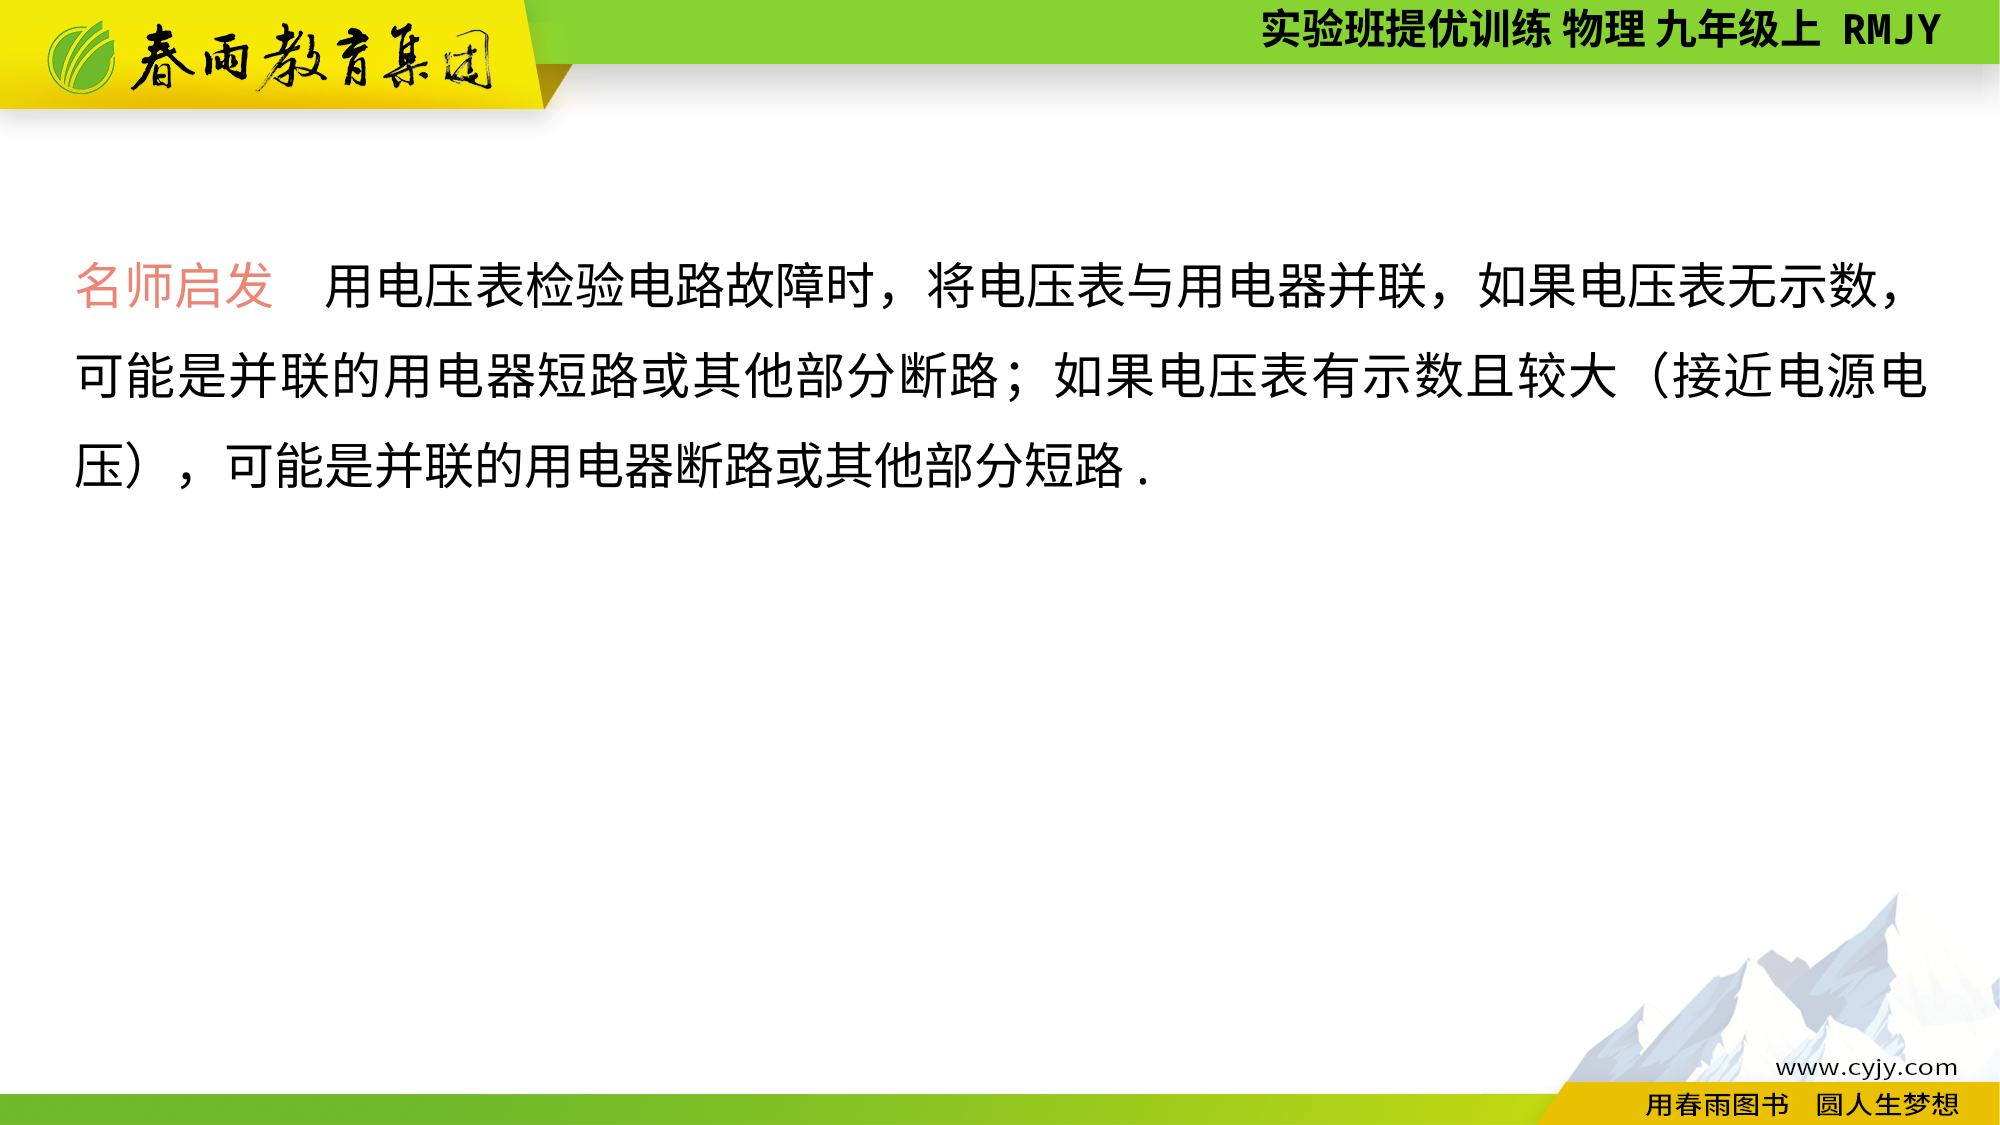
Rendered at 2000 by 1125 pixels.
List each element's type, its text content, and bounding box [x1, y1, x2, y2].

list 名师启发 用电压表检验电路故障时，将电压表与用电器并联，如果电压表无示数，可能是并联的用电器短路或其他部分断路；如果电压表有示数且较大（接近电源电压），可能是并联的用电器断路或其他部分短路. [59, 217, 1944, 494]
picture [0, 0, 2000, 1125]
